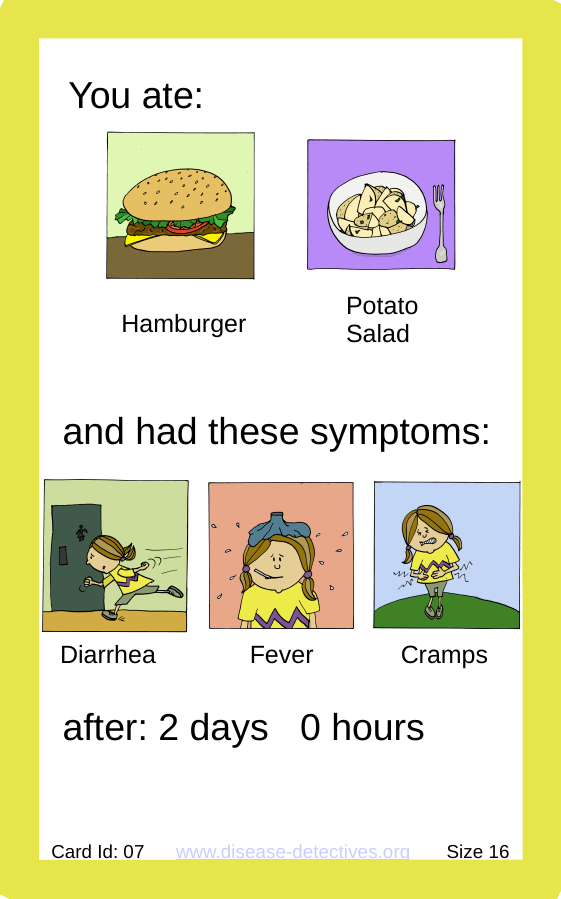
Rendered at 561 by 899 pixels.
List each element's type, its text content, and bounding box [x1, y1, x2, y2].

text_box Fever [210, 638, 353, 675]
picture [372, 481, 521, 630]
picture [106, 131, 255, 280]
picture [307, 139, 456, 270]
picture [206, 481, 356, 630]
text_box Cramps [373, 637, 516, 675]
text_box Potato Salad [331, 283, 450, 354]
picture [41, 478, 190, 633]
text_box Hamburger [106, 301, 302, 344]
text_box Diarrhea [37, 637, 179, 675]
text_box [18, 17, 544, 881]
